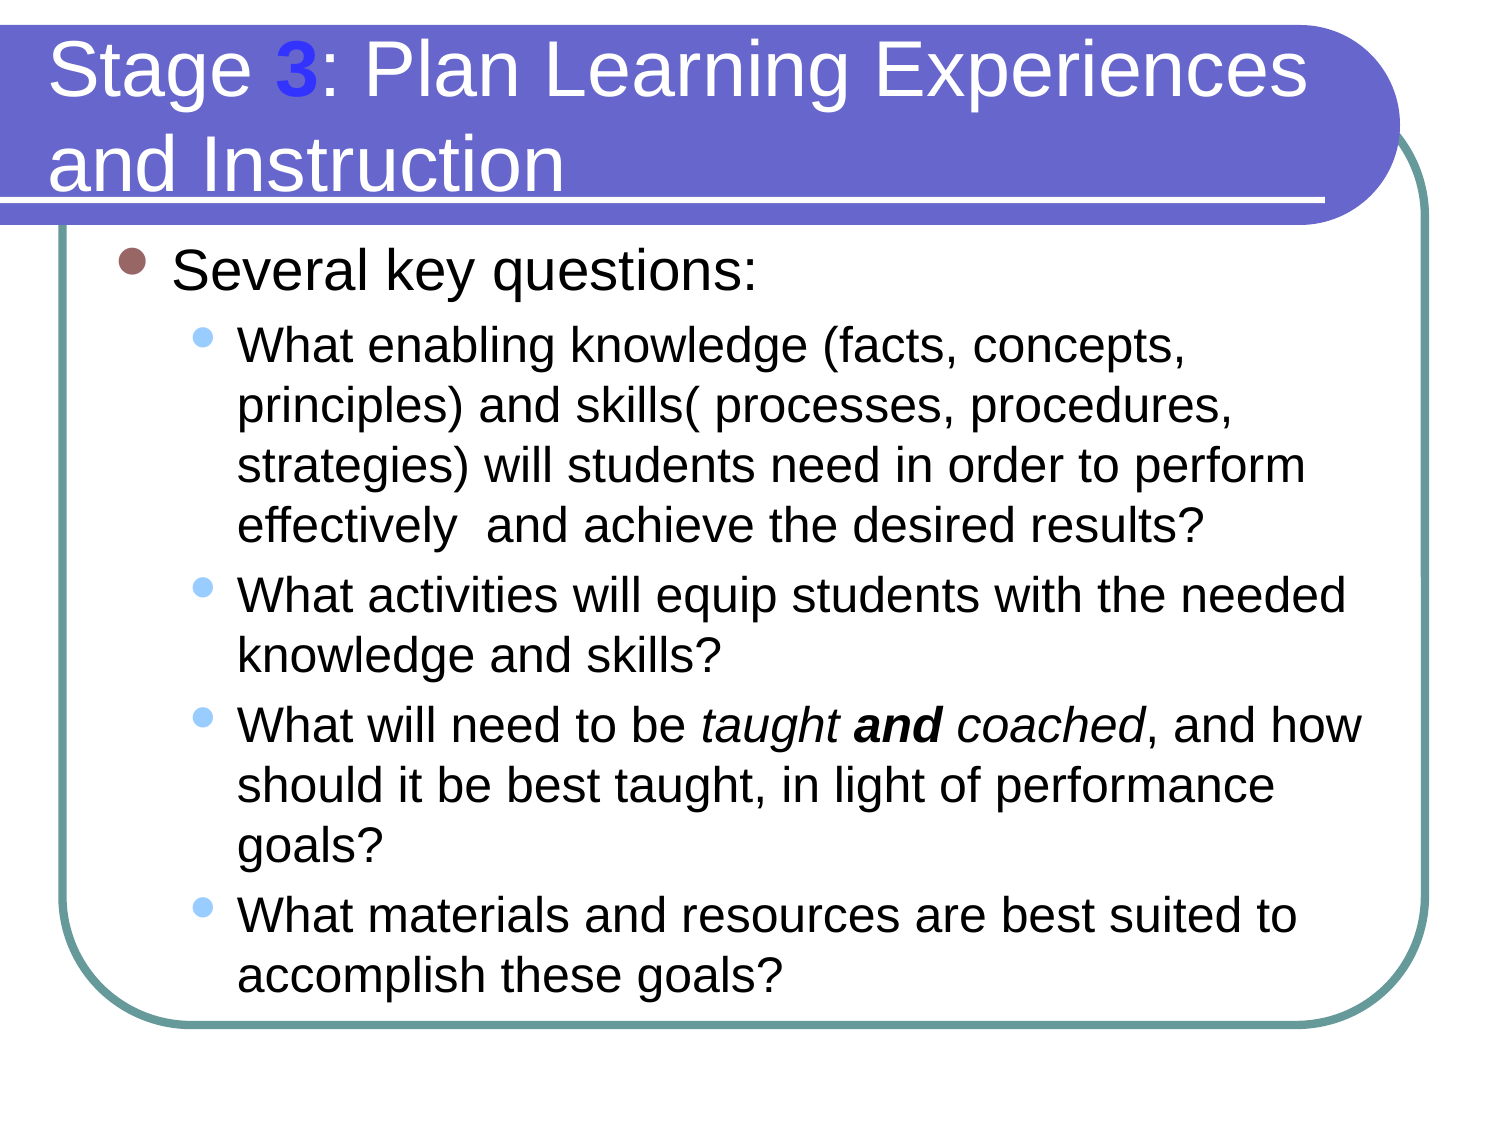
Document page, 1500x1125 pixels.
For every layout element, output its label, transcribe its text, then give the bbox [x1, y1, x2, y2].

title Stage 3: Plan Learning Experiences and Instruction [31, 37, 1348, 188]
list Several key questions: What enabling knowledge (facts, concepts, principles) and skills( processes, procedures, strategies) will students need in order to perform effectively and achieve the desired results? What activities will equip students with the needed knowledge and skills? What will need to be taught and coached, and how should it be best taught, in light of performance goals? What materials and resources are best suited to accomplish these goals? [99, 224, 1438, 1026]
